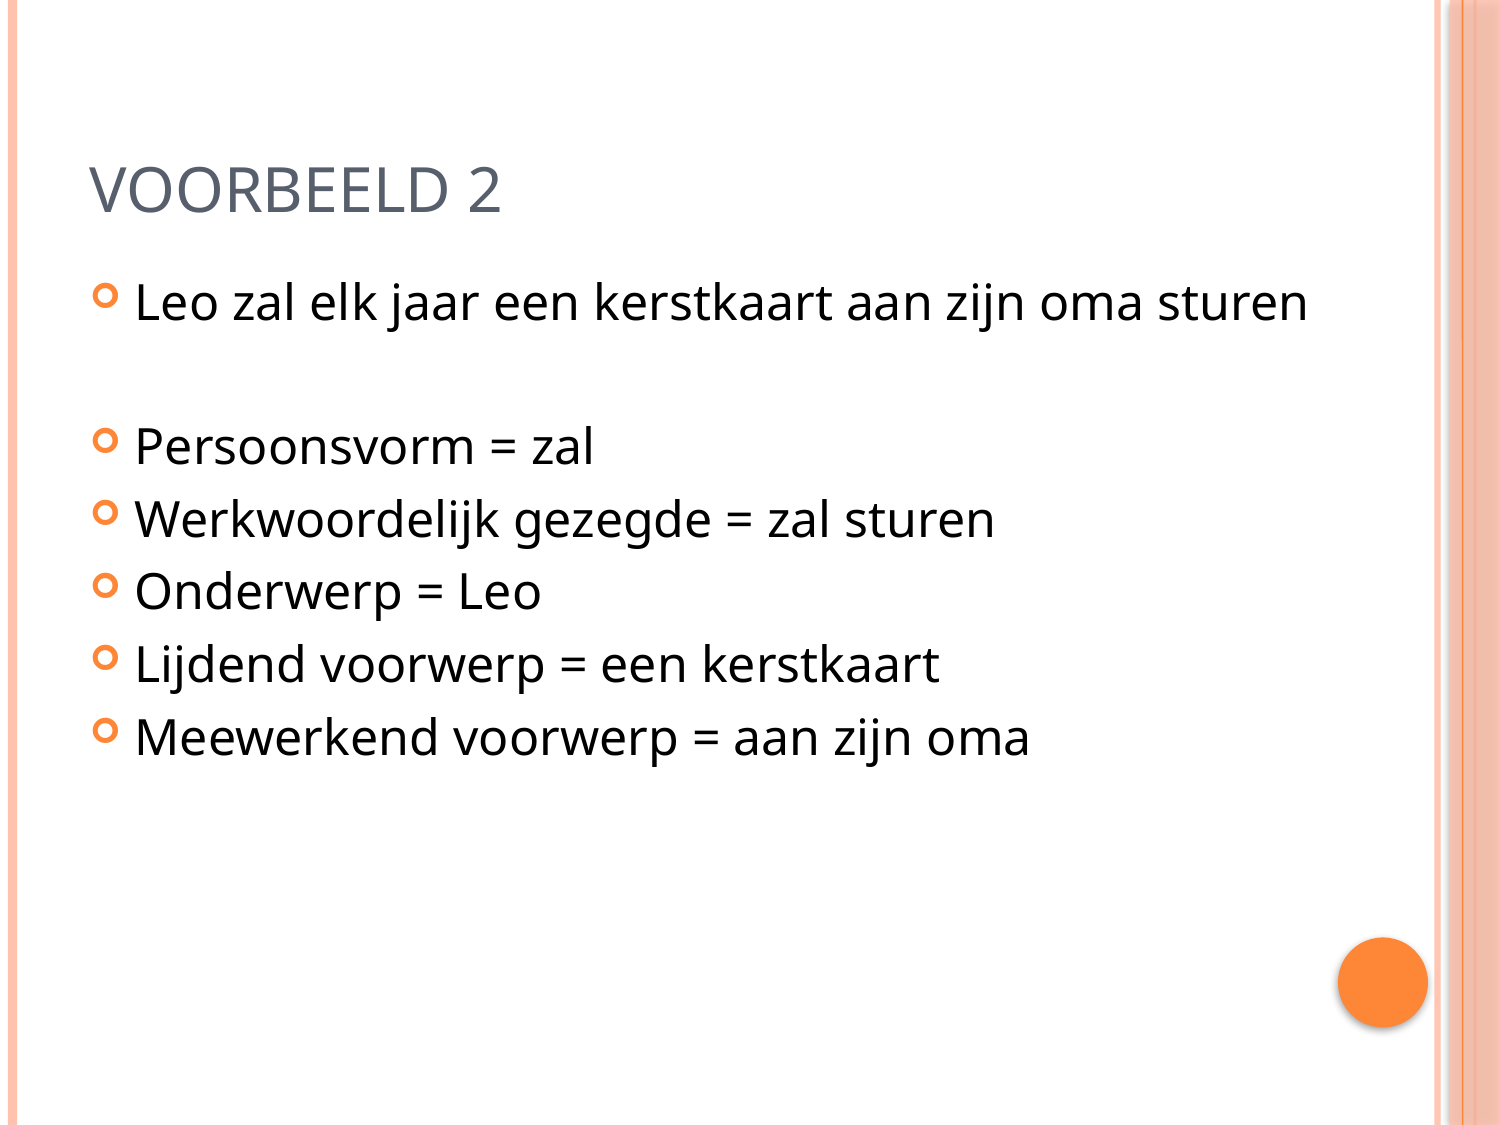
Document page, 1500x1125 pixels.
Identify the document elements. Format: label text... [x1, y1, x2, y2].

list Leo zal elk jaar een kerstkaart aan zijn oma sturen Persoonsvorm = zal Werkwoordelijk gezegde = zal sturen Onderwerp = Leo Lijdend voorwerp = een kerstkaart Meewerkend voorwerp = aan zijn oma [75, 262, 1400, 1062]
title Voorbeeld 2 [75, 45, 1300, 233]
